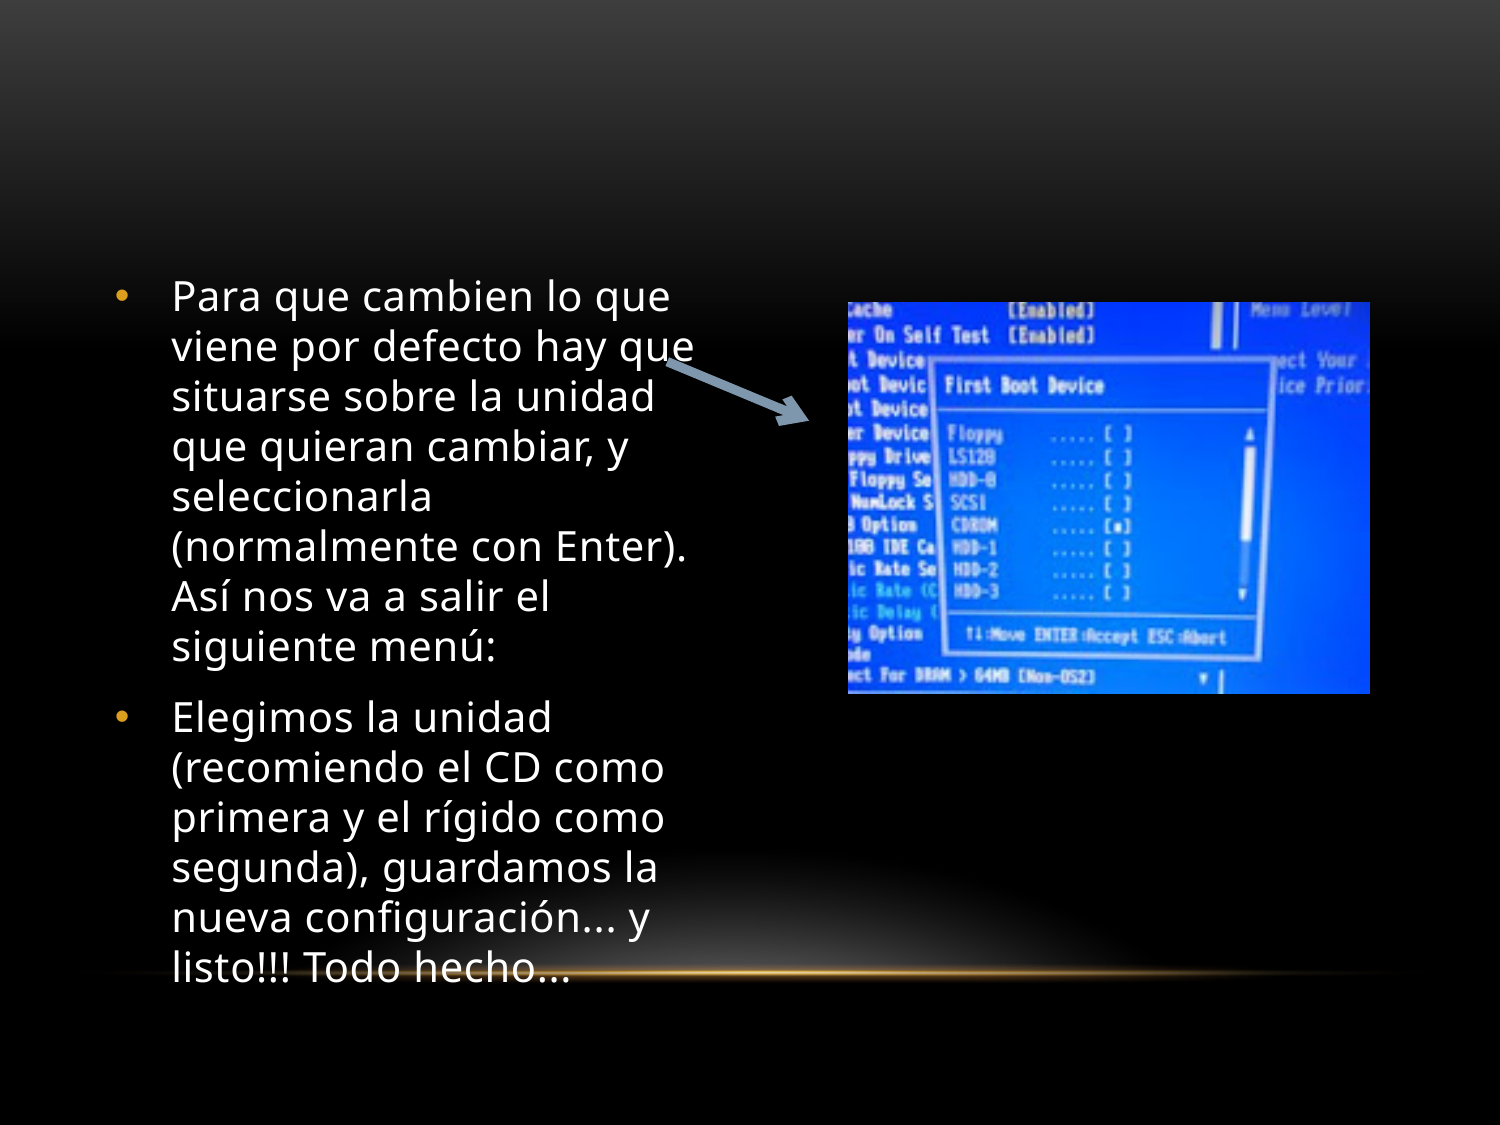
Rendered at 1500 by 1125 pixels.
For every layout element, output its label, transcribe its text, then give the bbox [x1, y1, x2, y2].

picture [0, 0, 1500, 1125]
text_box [666, 361, 810, 421]
list Para que cambien lo que viene por defecto hay que situarse sobre la unidad que quieran cambiar, y seleccionarla (normalmente con Enter). Así nos va a salir el siguiente menú: Elegimos la unidad (recomiendo el CD como primera y el rígido como segunda), guardamos la nueva configuración... y listo!!! Todo hecho... [99, 262, 713, 938]
